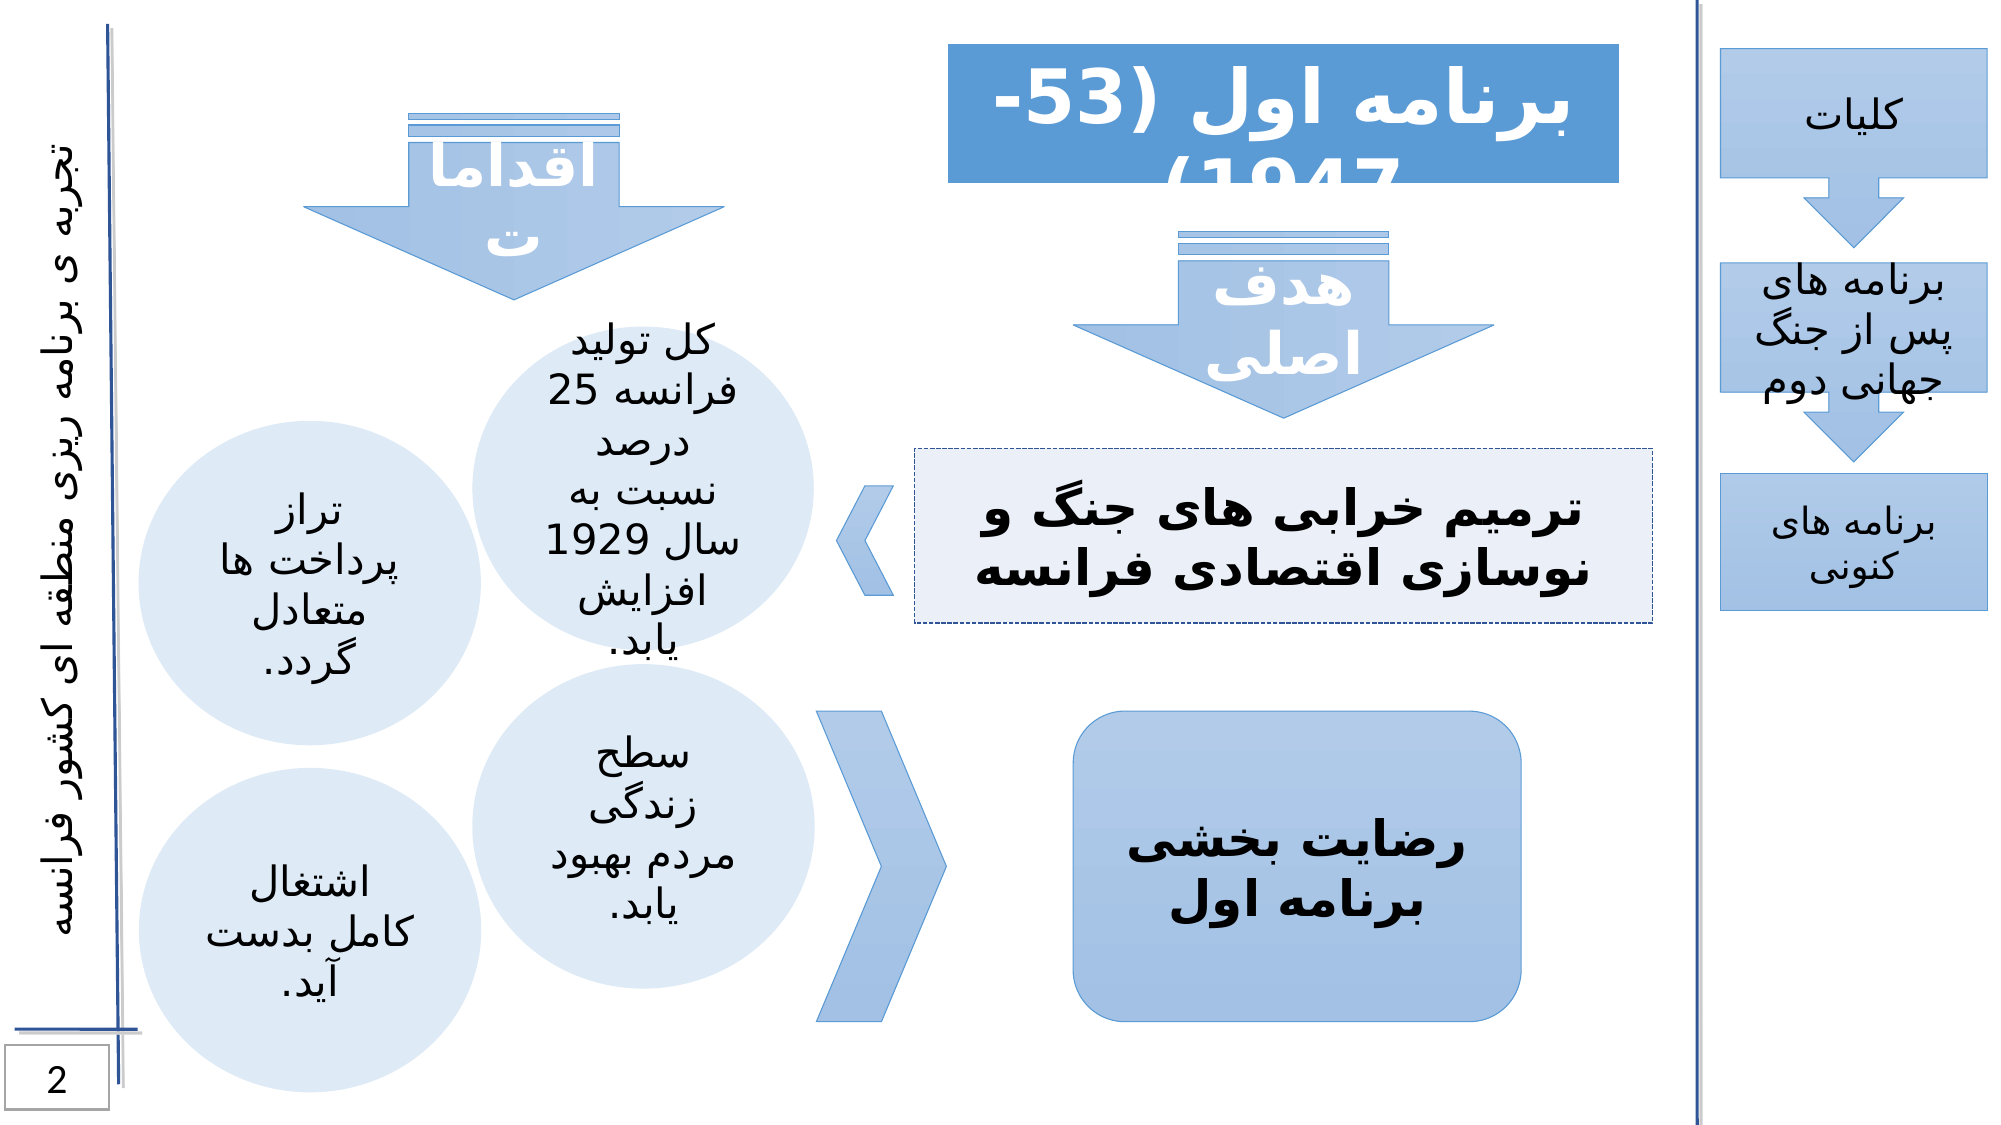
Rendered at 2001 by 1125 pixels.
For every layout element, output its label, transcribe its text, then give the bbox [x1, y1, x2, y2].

text_box 2 [4, 1044, 110, 1111]
text_box اقدامات [408, 124, 620, 137]
text_box کلیات [1719, 48, 1988, 249]
text_box [835, 485, 895, 596]
text_box اقدامات [303, 141, 725, 301]
text_box تجربه ی برنامه ریزی منطقه ای کشور فرانسه [23, 59, 88, 1022]
text_box رضایت بخشی برنامه اول [1072, 710, 1522, 1023]
text_box تراز پرداخت ها متعادل گردد. [138, 420, 481, 746]
text_box برنامه های کنونی [1720, 473, 1988, 611]
text_box سطح زندگی مردم بهبود یابد. [472, 664, 815, 989]
text_box هدف اصلی [1072, 260, 1495, 419]
text_box برنامه های پس از جنگ جهانی دوم [1719, 262, 1988, 463]
text_box ترمیم خرابی های جنگ و نوسازی اقتصادی فرانسه [914, 447, 1653, 624]
text_box برنامه اول (53-1947) [945, 41, 1622, 186]
text_box اشتغال کامل بدست آید. [138, 767, 482, 1093]
text_box اقدامات [408, 113, 620, 120]
text_box [815, 710, 947, 1023]
text_box کل تولید فرانسه 25 درصد نسبت به سال 1929 افزایش یابد. [472, 326, 814, 651]
text_box هدف اصلی [1178, 243, 1389, 255]
text_box هدف اصلی [1178, 231, 1389, 238]
